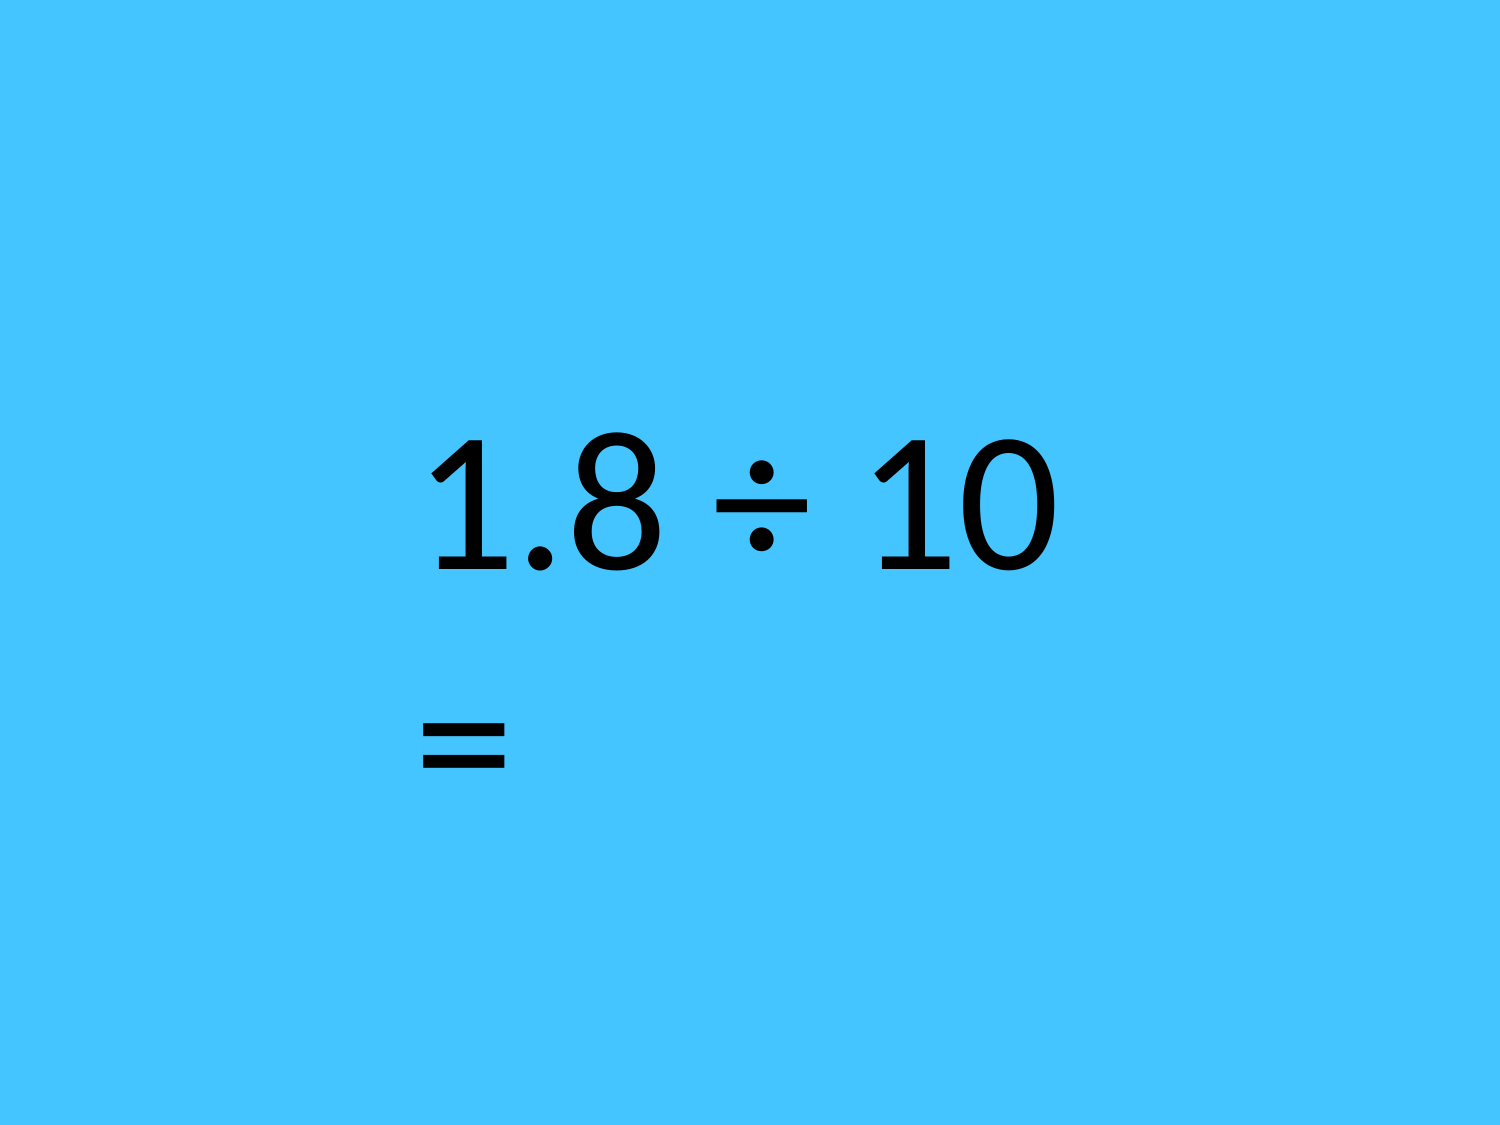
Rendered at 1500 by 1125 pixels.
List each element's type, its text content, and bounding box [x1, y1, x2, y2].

text_box 1.8 ÷ 10 = [399, 362, 1138, 858]
